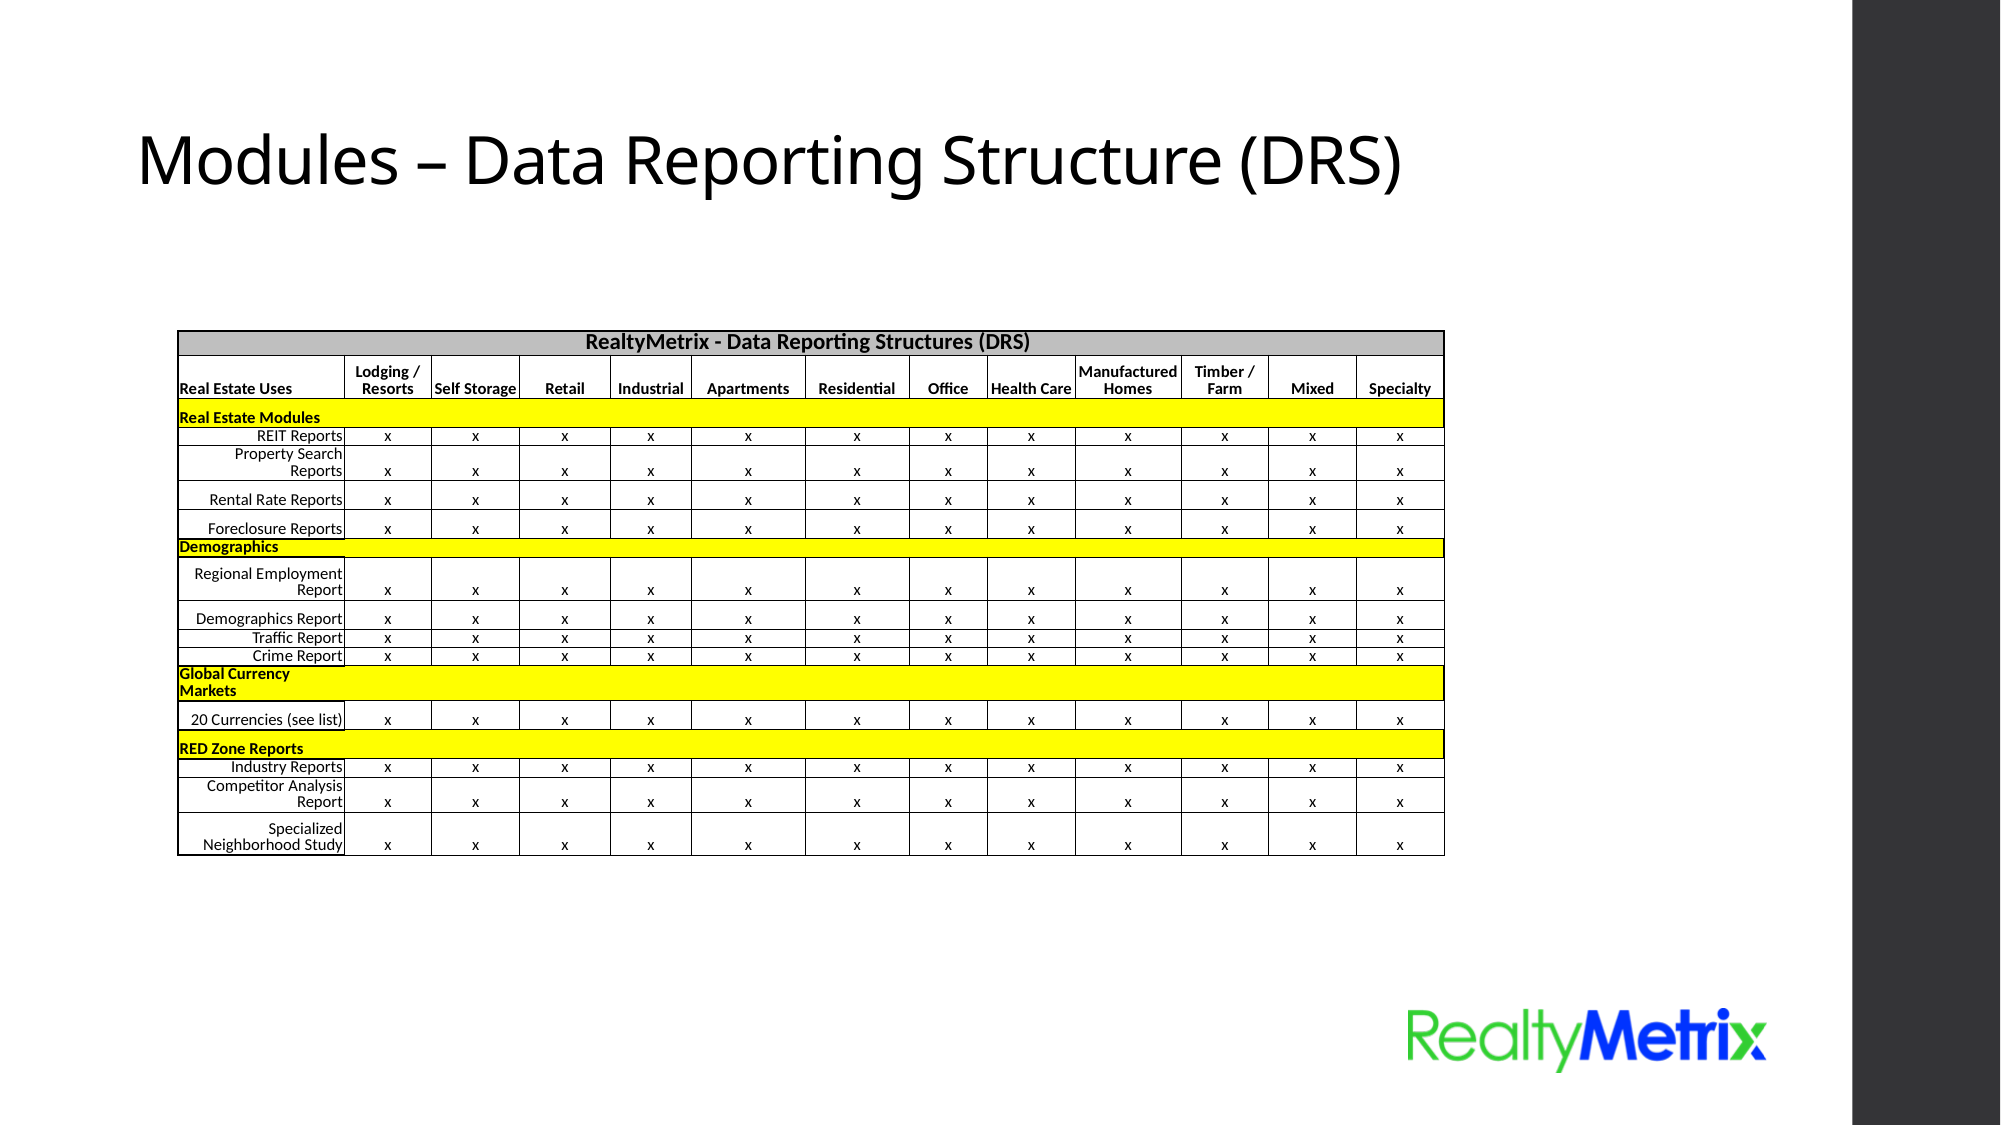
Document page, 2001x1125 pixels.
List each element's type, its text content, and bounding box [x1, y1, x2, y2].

table_cell Self Storage [432, 356, 519, 398]
table_cell x [988, 630, 1075, 647]
table_cell [432, 666, 519, 700]
table_cell x [520, 813, 610, 855]
table_cell Apartments [692, 356, 805, 398]
table_cell x [520, 601, 610, 629]
table_cell x [692, 778, 805, 812]
table_cell [344, 666, 432, 700]
table_cell x [1182, 481, 1268, 509]
table_cell x [1182, 428, 1268, 445]
table_cell [1356, 730, 1443, 758]
table_cell Foreclosure Reports [179, 510, 344, 538]
table_cell x [1182, 813, 1268, 855]
table_cell x [520, 510, 610, 538]
table_cell [1356, 399, 1443, 427]
table_cell x [988, 428, 1075, 445]
table_cell x [806, 701, 909, 729]
table_cell [1075, 666, 1181, 700]
table_cell x [611, 510, 691, 538]
table_cell x [1357, 558, 1444, 600]
table_cell x [910, 701, 987, 729]
table_cell x [345, 778, 431, 812]
table_cell x [910, 630, 987, 647]
table_cell [805, 730, 909, 758]
table_cell x [1076, 446, 1181, 480]
table_cell [1269, 666, 1356, 700]
table_cell x [692, 701, 805, 729]
table_cell Specialized Neighborhood Study [179, 813, 344, 854]
table_cell x [1269, 759, 1356, 777]
table_cell x [1182, 759, 1268, 777]
table_cell x [520, 701, 610, 729]
table_cell x [520, 648, 610, 665]
table_cell x [1182, 558, 1268, 600]
table_cell x [988, 481, 1075, 509]
table_cell x [1076, 428, 1181, 445]
table_cell x [432, 481, 519, 509]
table_cell [519, 730, 611, 758]
table_cell x [1269, 481, 1356, 509]
table_cell x [611, 428, 691, 445]
table_cell x [988, 759, 1075, 777]
table_cell Real Estate Uses [179, 356, 344, 398]
table_cell x [1269, 701, 1356, 729]
table_cell x [345, 481, 431, 509]
table_cell x [692, 558, 805, 600]
table_cell x [988, 813, 1075, 855]
table_cell x [1269, 813, 1356, 855]
table_cell x [806, 558, 909, 600]
table_cell x [1076, 601, 1181, 629]
table_cell [432, 730, 519, 758]
table_cell Mixed [1269, 356, 1356, 398]
table_cell Manufactured Homes [1076, 356, 1181, 398]
table_cell x [611, 630, 691, 647]
table_cell [805, 666, 909, 700]
table_cell x [806, 481, 909, 509]
table_cell [1181, 399, 1269, 427]
table_cell x [345, 510, 431, 538]
table_cell x [1269, 428, 1356, 445]
table_cell [805, 399, 909, 427]
table_cell [692, 539, 805, 557]
table_cell x [1076, 630, 1181, 647]
table_cell RED Zone Reports [179, 731, 344, 758]
table_cell [1075, 730, 1181, 758]
table_cell [611, 539, 692, 557]
table_cell [1181, 539, 1269, 557]
table_cell Timber / Farm [1182, 356, 1268, 398]
table_cell x [692, 813, 805, 855]
table_cell x [1269, 510, 1356, 538]
table_cell x [1182, 778, 1268, 812]
table_cell x [432, 701, 519, 729]
table_cell x [432, 446, 519, 480]
table_cell x [1269, 601, 1356, 629]
table_cell [1269, 730, 1356, 758]
table_cell x [806, 813, 909, 855]
table_cell x [1357, 446, 1444, 480]
table_cell x [1076, 759, 1181, 777]
picture [1408, 1008, 1767, 1073]
table_cell [344, 399, 432, 427]
table_cell [988, 539, 1075, 557]
table_cell x [432, 601, 519, 629]
table_cell x [910, 648, 987, 665]
table_cell Traffic Report [179, 630, 344, 647]
table_cell x [1182, 446, 1268, 480]
table_cell [1181, 666, 1269, 700]
table_cell [988, 666, 1075, 700]
table_cell x [345, 428, 431, 445]
table_cell x [520, 759, 610, 777]
table_cell x [910, 428, 987, 445]
table_cell [1356, 539, 1443, 557]
table_cell [519, 539, 611, 557]
table_cell [909, 666, 988, 700]
table_cell x [910, 778, 987, 812]
table_cell x [988, 701, 1075, 729]
table_cell x [520, 481, 610, 509]
table_cell x [1076, 558, 1181, 600]
table_cell x [432, 428, 519, 445]
table_cell Rental Rate Reports [179, 481, 344, 509]
table_cell x [1182, 510, 1268, 538]
table_cell x [432, 648, 519, 665]
table_cell x [611, 701, 691, 729]
table_cell [988, 730, 1075, 758]
table_cell Real Estate Modules [179, 399, 344, 427]
table_cell Regional Employment Report [179, 558, 344, 600]
table_cell [909, 730, 988, 758]
table_cell x [611, 601, 691, 629]
table_cell x [345, 630, 431, 647]
table_cell x [1269, 558, 1356, 600]
table_cell [692, 399, 805, 427]
table_cell Residential [806, 356, 909, 398]
table_cell x [988, 778, 1075, 812]
table_cell x [806, 630, 909, 647]
table_cell Industrial [611, 356, 691, 398]
table_cell x [1269, 648, 1356, 665]
table_cell Demographics [179, 540, 344, 556]
table_cell [692, 730, 805, 758]
table_cell x [611, 813, 691, 855]
table_cell [519, 666, 611, 700]
table_cell x [1357, 481, 1444, 509]
table_cell [1181, 730, 1269, 758]
table_cell x [432, 778, 519, 812]
table_cell x [345, 813, 431, 855]
table_cell x [692, 428, 805, 445]
table_cell x [432, 510, 519, 538]
table_cell x [432, 630, 519, 647]
table_cell x [692, 510, 805, 538]
table_cell x [520, 778, 610, 812]
table_cell x [910, 601, 987, 629]
table_cell [1075, 399, 1181, 427]
table_cell x [1357, 813, 1444, 855]
table_cell x [1269, 778, 1356, 812]
table_cell x [345, 701, 431, 729]
table_cell x [611, 778, 691, 812]
table_cell x [520, 558, 610, 600]
table_cell x [345, 648, 431, 665]
table_cell x [345, 759, 431, 777]
table_cell x [520, 446, 610, 480]
table_cell x [988, 446, 1075, 480]
table_cell x [1076, 648, 1181, 665]
table_cell x [910, 446, 987, 480]
table_cell x [910, 481, 987, 509]
table_cell [611, 399, 692, 427]
table_cell x [806, 428, 909, 445]
table_cell 20 Currencies (see list) [179, 702, 344, 729]
table_cell REIT Reports [179, 428, 344, 445]
table_cell [432, 539, 519, 557]
table_cell [692, 666, 805, 700]
table_cell Competitor Analysis Report [179, 778, 344, 812]
table_cell x [988, 558, 1075, 600]
table_cell [611, 666, 692, 700]
table_cell x [806, 510, 909, 538]
table_cell [344, 730, 432, 758]
table_cell x [692, 446, 805, 480]
table_cell x [1076, 701, 1181, 729]
table_cell [611, 730, 692, 758]
table_cell x [611, 648, 691, 665]
table_cell x [1357, 759, 1444, 777]
table_cell x [692, 481, 805, 509]
table_cell x [806, 778, 909, 812]
table_cell Demographics Report [179, 601, 344, 629]
table_cell [1269, 399, 1356, 427]
table_cell x [806, 446, 909, 480]
table_cell x [1182, 648, 1268, 665]
table_cell x [611, 558, 691, 600]
table_cell Specialty [1357, 356, 1443, 398]
table_cell x [1269, 630, 1356, 647]
table_cell x [1357, 601, 1444, 629]
table_cell [344, 539, 432, 557]
table_cell x [1357, 701, 1444, 729]
table_cell Crime Report [179, 648, 344, 665]
table_cell x [692, 630, 805, 647]
table_cell x [1182, 701, 1268, 729]
table_cell [988, 399, 1075, 427]
title Modules – Data Reporting Structure (DRS) [121, 56, 1511, 207]
table_cell x [1357, 630, 1444, 647]
table_cell x [520, 428, 610, 445]
table_cell x [611, 759, 691, 777]
table_cell x [806, 601, 909, 629]
table_cell x [1076, 510, 1181, 538]
table_cell Global Currency Markets [179, 667, 344, 700]
table_cell x [910, 558, 987, 600]
table_cell x [1357, 510, 1444, 538]
table_cell x [432, 759, 519, 777]
table_cell x [611, 481, 691, 509]
table_cell x [1269, 446, 1356, 480]
table_header RealtyMetrix - Data Reporting Structures (DRS) [179, 332, 1443, 355]
table_cell x [1076, 813, 1181, 855]
table_cell Lodging / Resorts [345, 356, 431, 398]
table_cell [909, 539, 988, 557]
table_cell x [1357, 648, 1444, 665]
table_cell x [345, 558, 431, 600]
table_cell x [692, 648, 805, 665]
table_cell [1356, 666, 1443, 700]
table_cell x [1182, 601, 1268, 629]
table_cell x [806, 648, 909, 665]
table_cell [519, 399, 611, 427]
table_cell x [1076, 481, 1181, 509]
table_cell Health Care [988, 356, 1075, 398]
table_cell x [910, 813, 987, 855]
table_cell Office [910, 356, 987, 398]
table_cell [1269, 539, 1356, 557]
table_cell x [988, 510, 1075, 538]
table_cell Industry Reports [179, 760, 344, 777]
table_cell x [910, 510, 987, 538]
table_cell [432, 399, 519, 427]
table_cell x [611, 446, 691, 480]
table_cell x [345, 446, 431, 480]
table_cell x [692, 601, 805, 629]
table_cell Property Search Reports [179, 446, 344, 480]
table_cell x [432, 558, 519, 600]
table_cell x [806, 759, 909, 777]
table_cell x [1357, 428, 1444, 445]
table_cell x [520, 630, 610, 647]
table_cell x [988, 648, 1075, 665]
table_cell Retail [520, 356, 610, 398]
table_cell [1075, 539, 1181, 557]
table_cell x [988, 601, 1075, 629]
table_cell x [432, 813, 519, 855]
table_cell [909, 399, 988, 427]
table_cell x [1076, 778, 1181, 812]
table_cell x [910, 759, 987, 777]
table_cell x [692, 759, 805, 777]
table_cell [805, 539, 909, 557]
table_cell x [1357, 778, 1444, 812]
table_cell x [345, 601, 431, 629]
table_cell x [1182, 630, 1268, 647]
